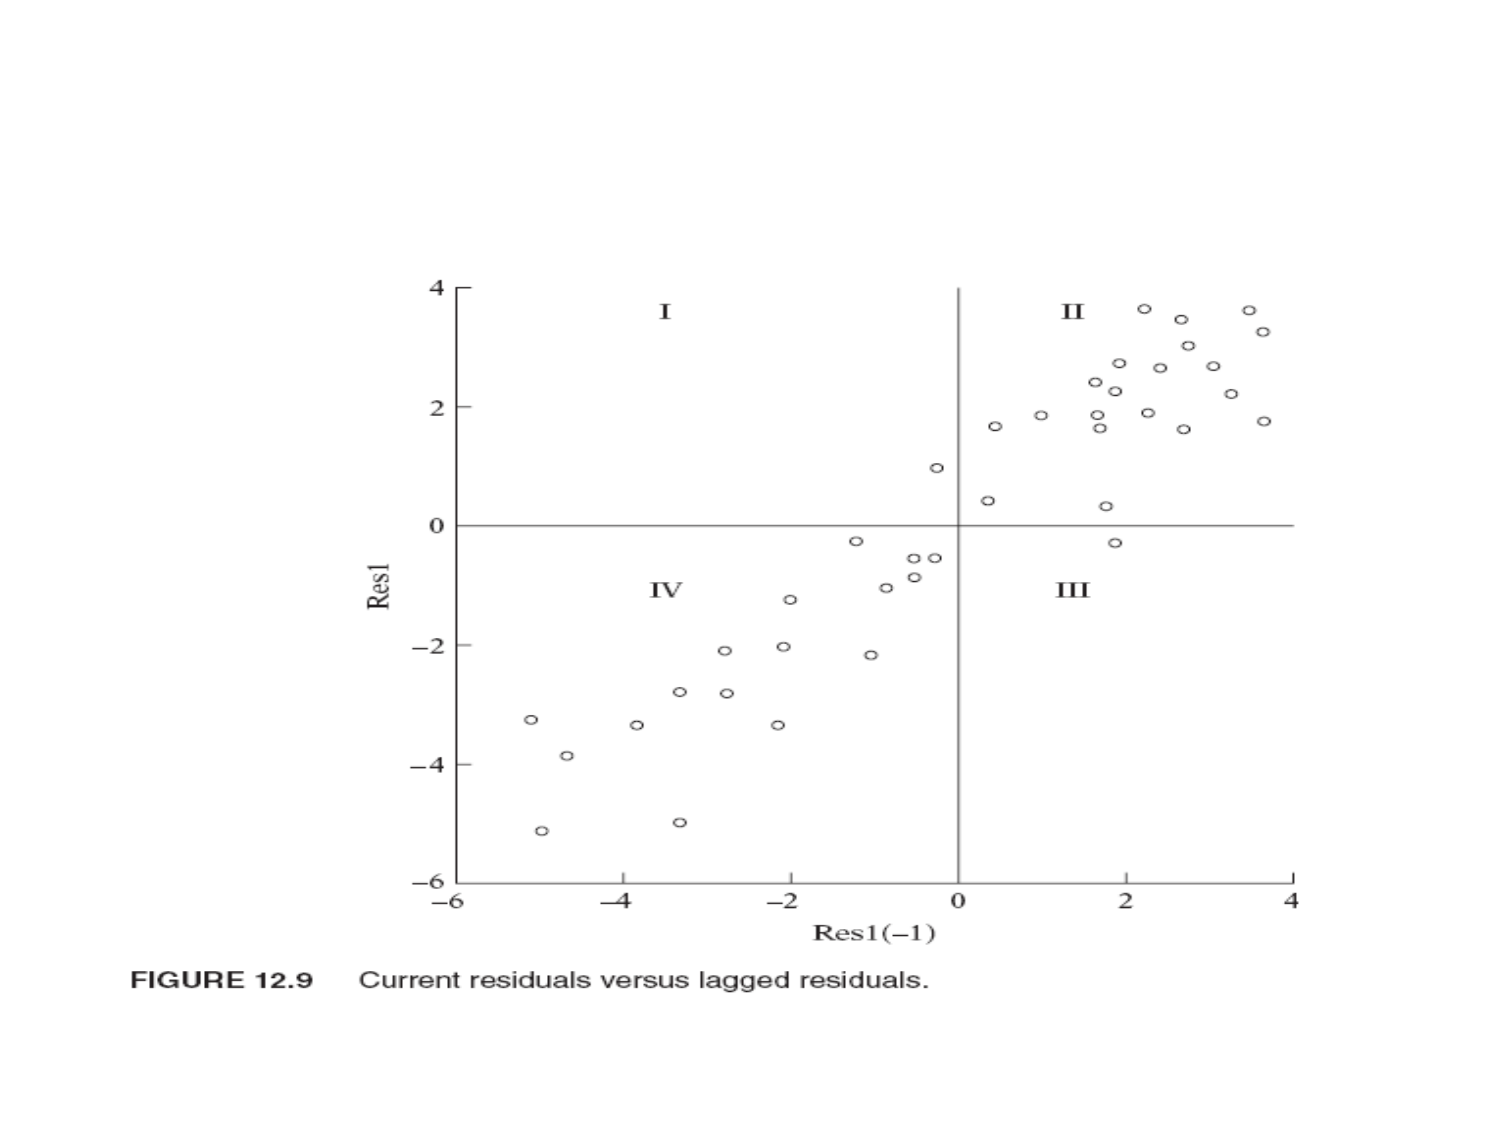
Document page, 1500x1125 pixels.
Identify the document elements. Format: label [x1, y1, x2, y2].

list [105, 262, 1337, 1006]
